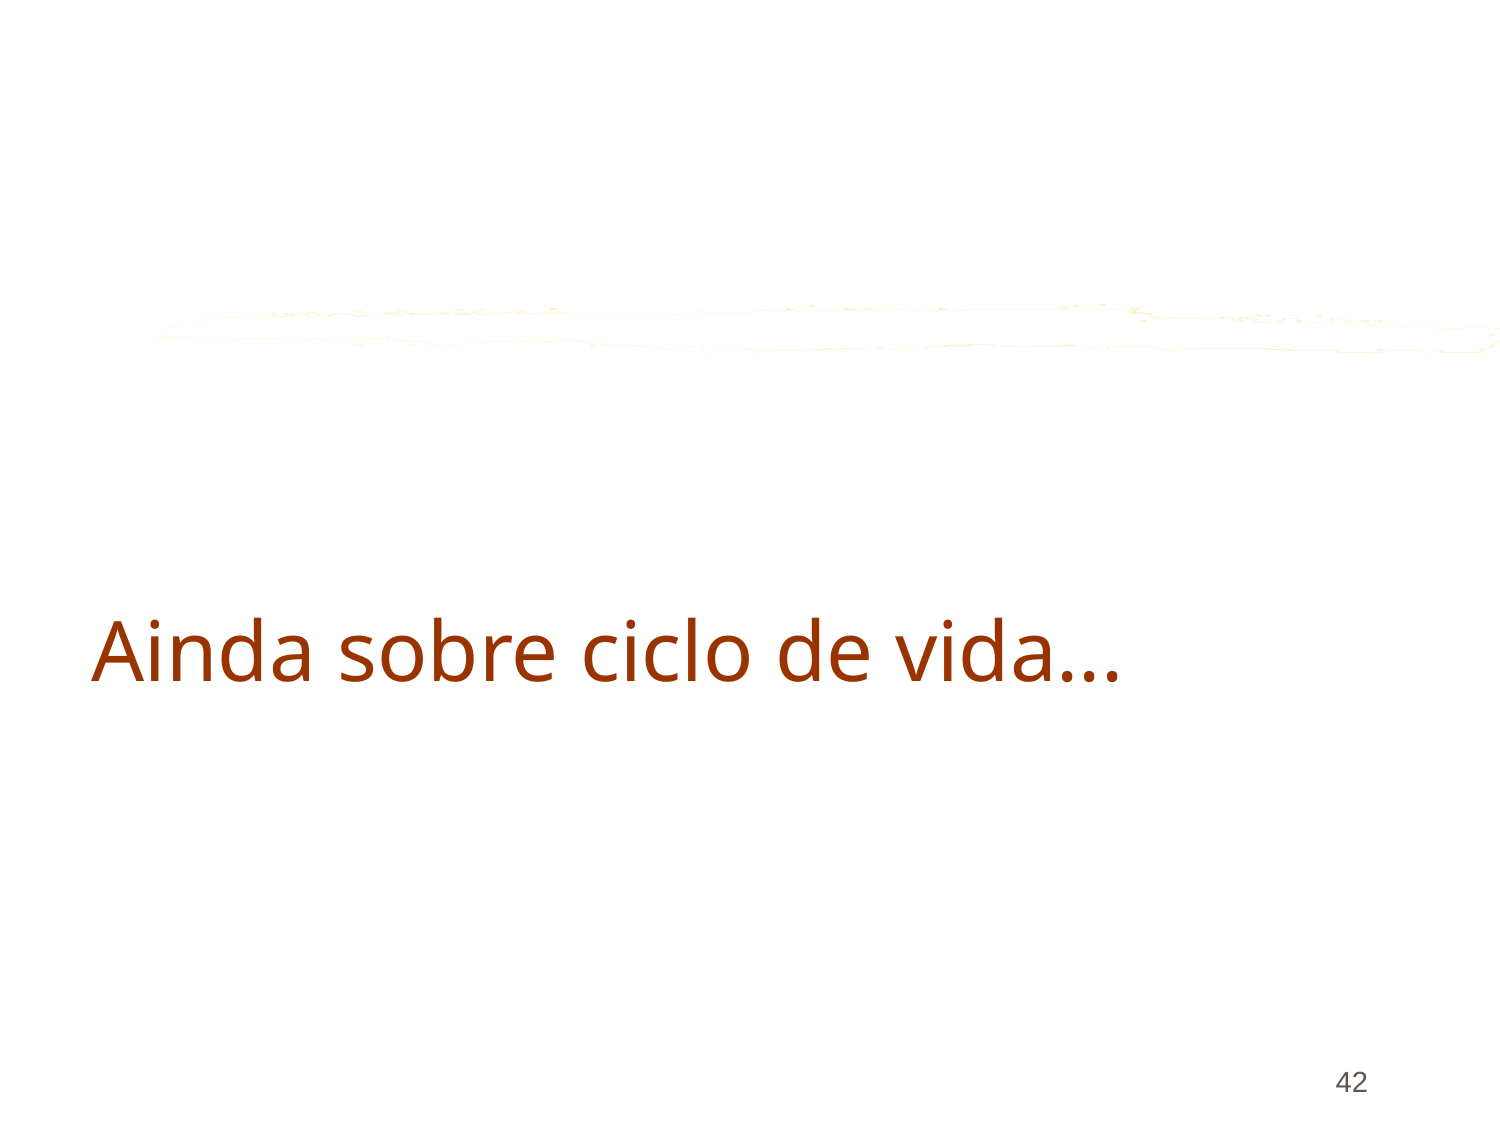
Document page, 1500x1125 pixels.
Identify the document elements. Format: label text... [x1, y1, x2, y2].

title Ainda sobre ciclo de vida... [76, 455, 1419, 707]
slide_number 42 [1083, 1021, 1384, 1107]
